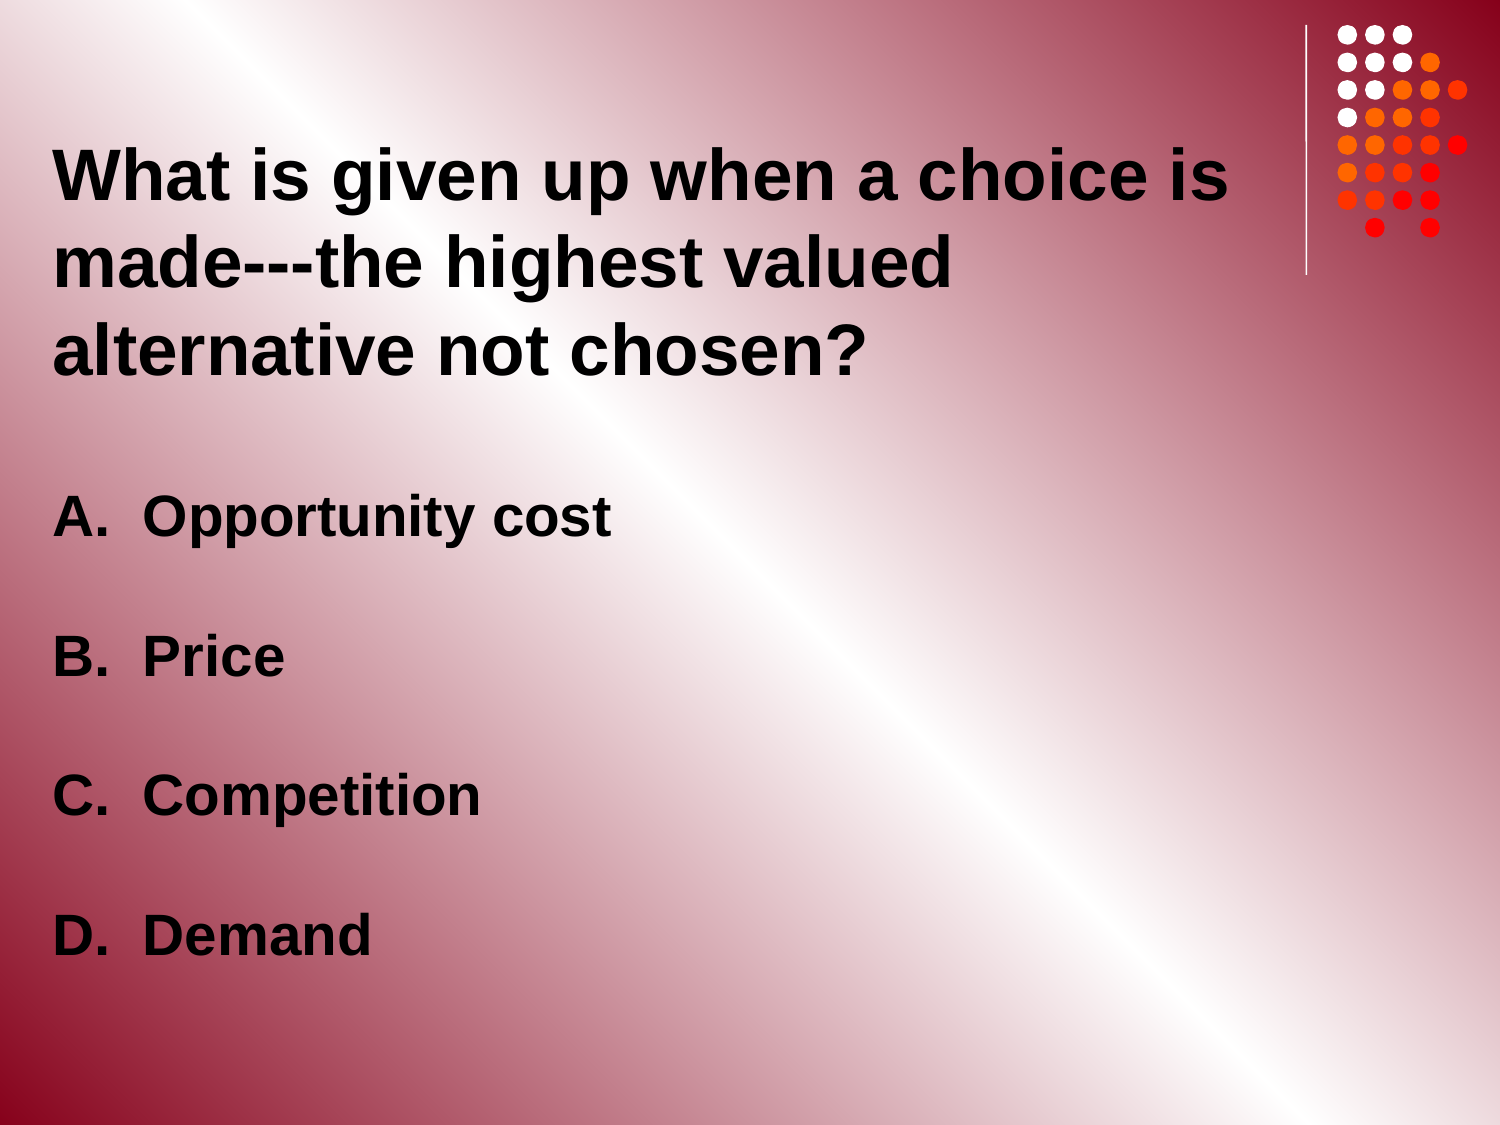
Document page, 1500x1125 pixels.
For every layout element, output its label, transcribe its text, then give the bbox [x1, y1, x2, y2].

text_box What is given up when a choice is made---the highest valued alternative not chosen? A. Opportunity cost B. Price C. Competition D. Demand [37, 937, 1313, 1125]
